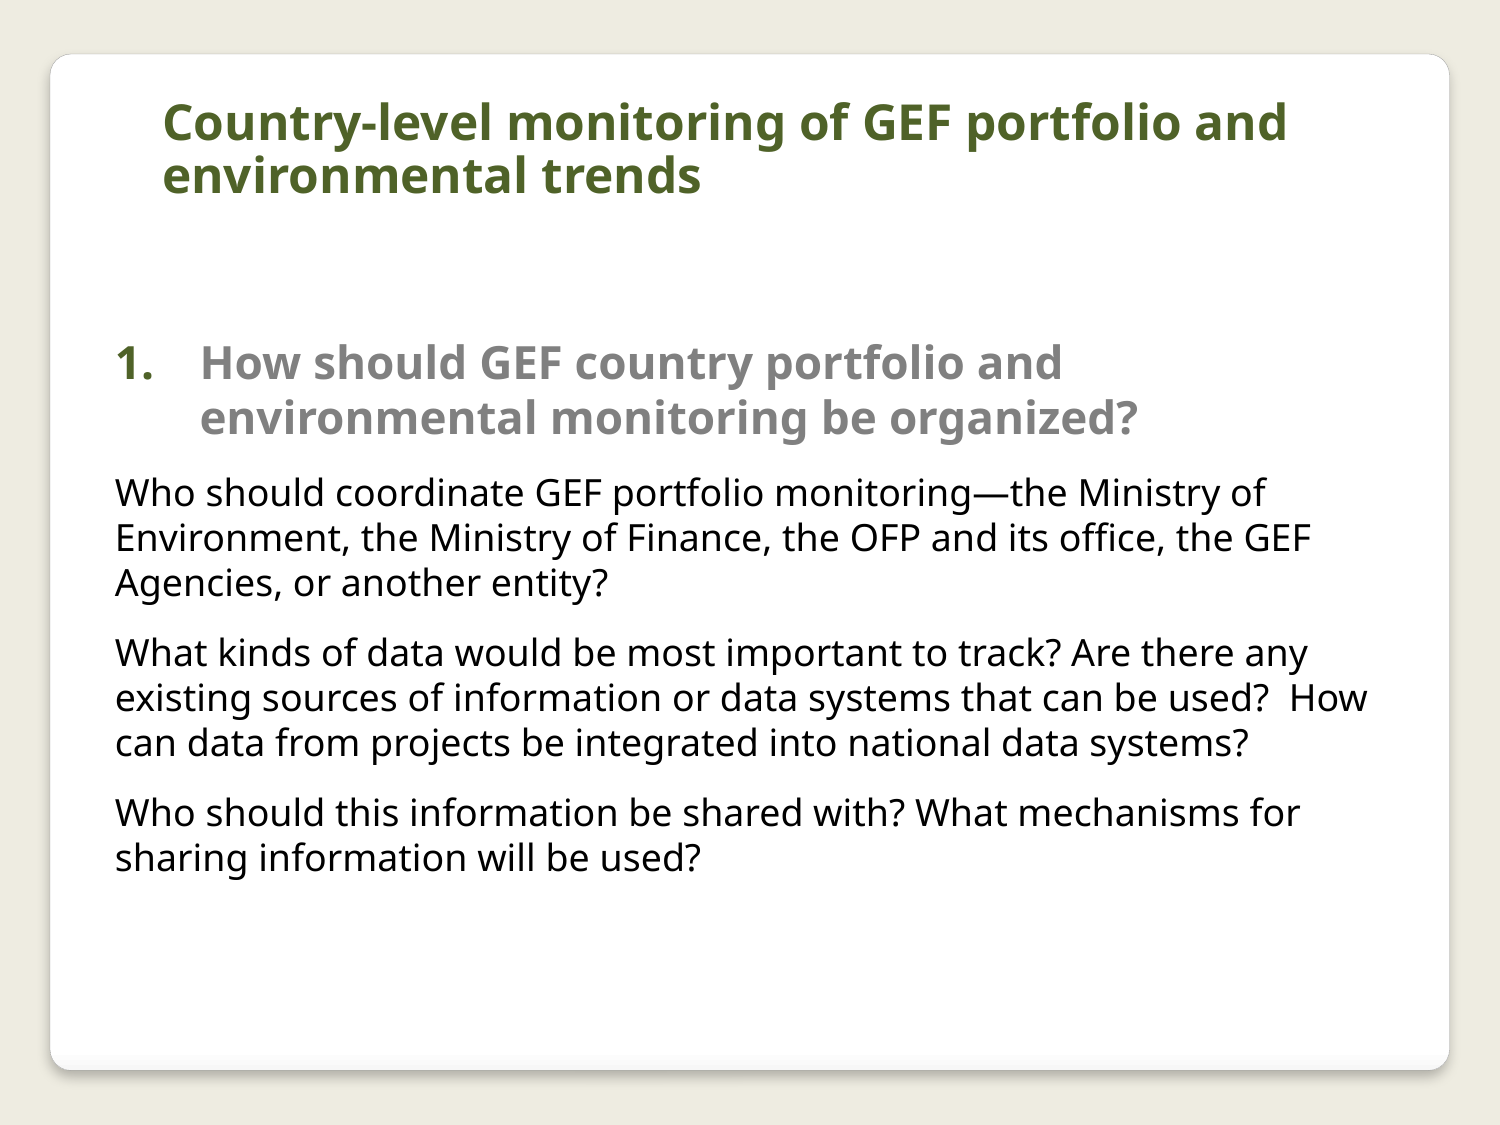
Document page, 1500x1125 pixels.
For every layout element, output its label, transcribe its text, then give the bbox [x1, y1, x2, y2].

list How should GEF country portfolio and environmental monitoring be organized? Who should coordinate GEF portfolio monitoring—the Ministry of Environment, the Ministry of Finance, the OFP and its office, the GEF Agencies, or another entity? What kinds of data would be most important to track? Are there any existing sources of information or data systems that can be used? How can data from projects be integrated into national data systems? Who should this information be shared with? What mechanisms for sharing information will be used? [100, 326, 1400, 965]
title Country-level monitoring of GEF portfolio and environmental trends [147, 90, 1443, 327]
